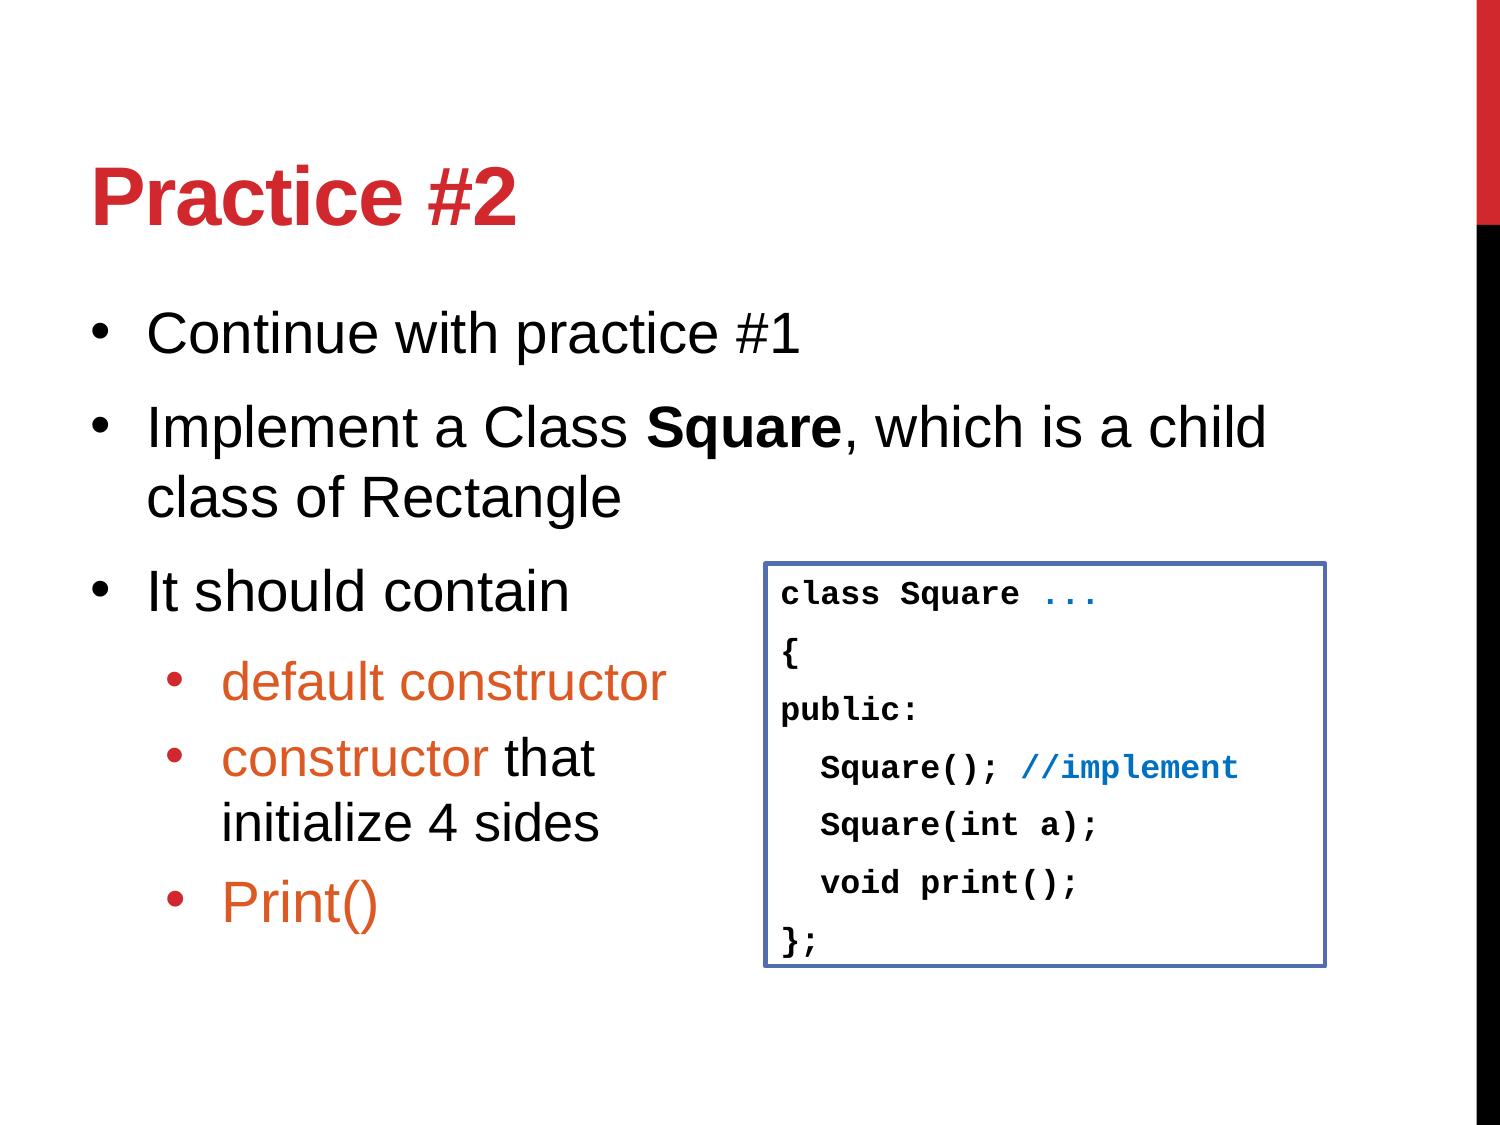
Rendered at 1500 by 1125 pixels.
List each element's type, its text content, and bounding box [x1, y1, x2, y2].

text_box class Square ... { public: Square(); //implement Square(int a); void print(); }; [763, 561, 1327, 968]
list Continue with practice #1 Implement a Class Square, which is a child class of Rectangle It should contain default constructor constructor that initialize 4 sides Print() [75, 287, 1325, 1005]
title Practice #2 [75, 25, 1350, 250]
